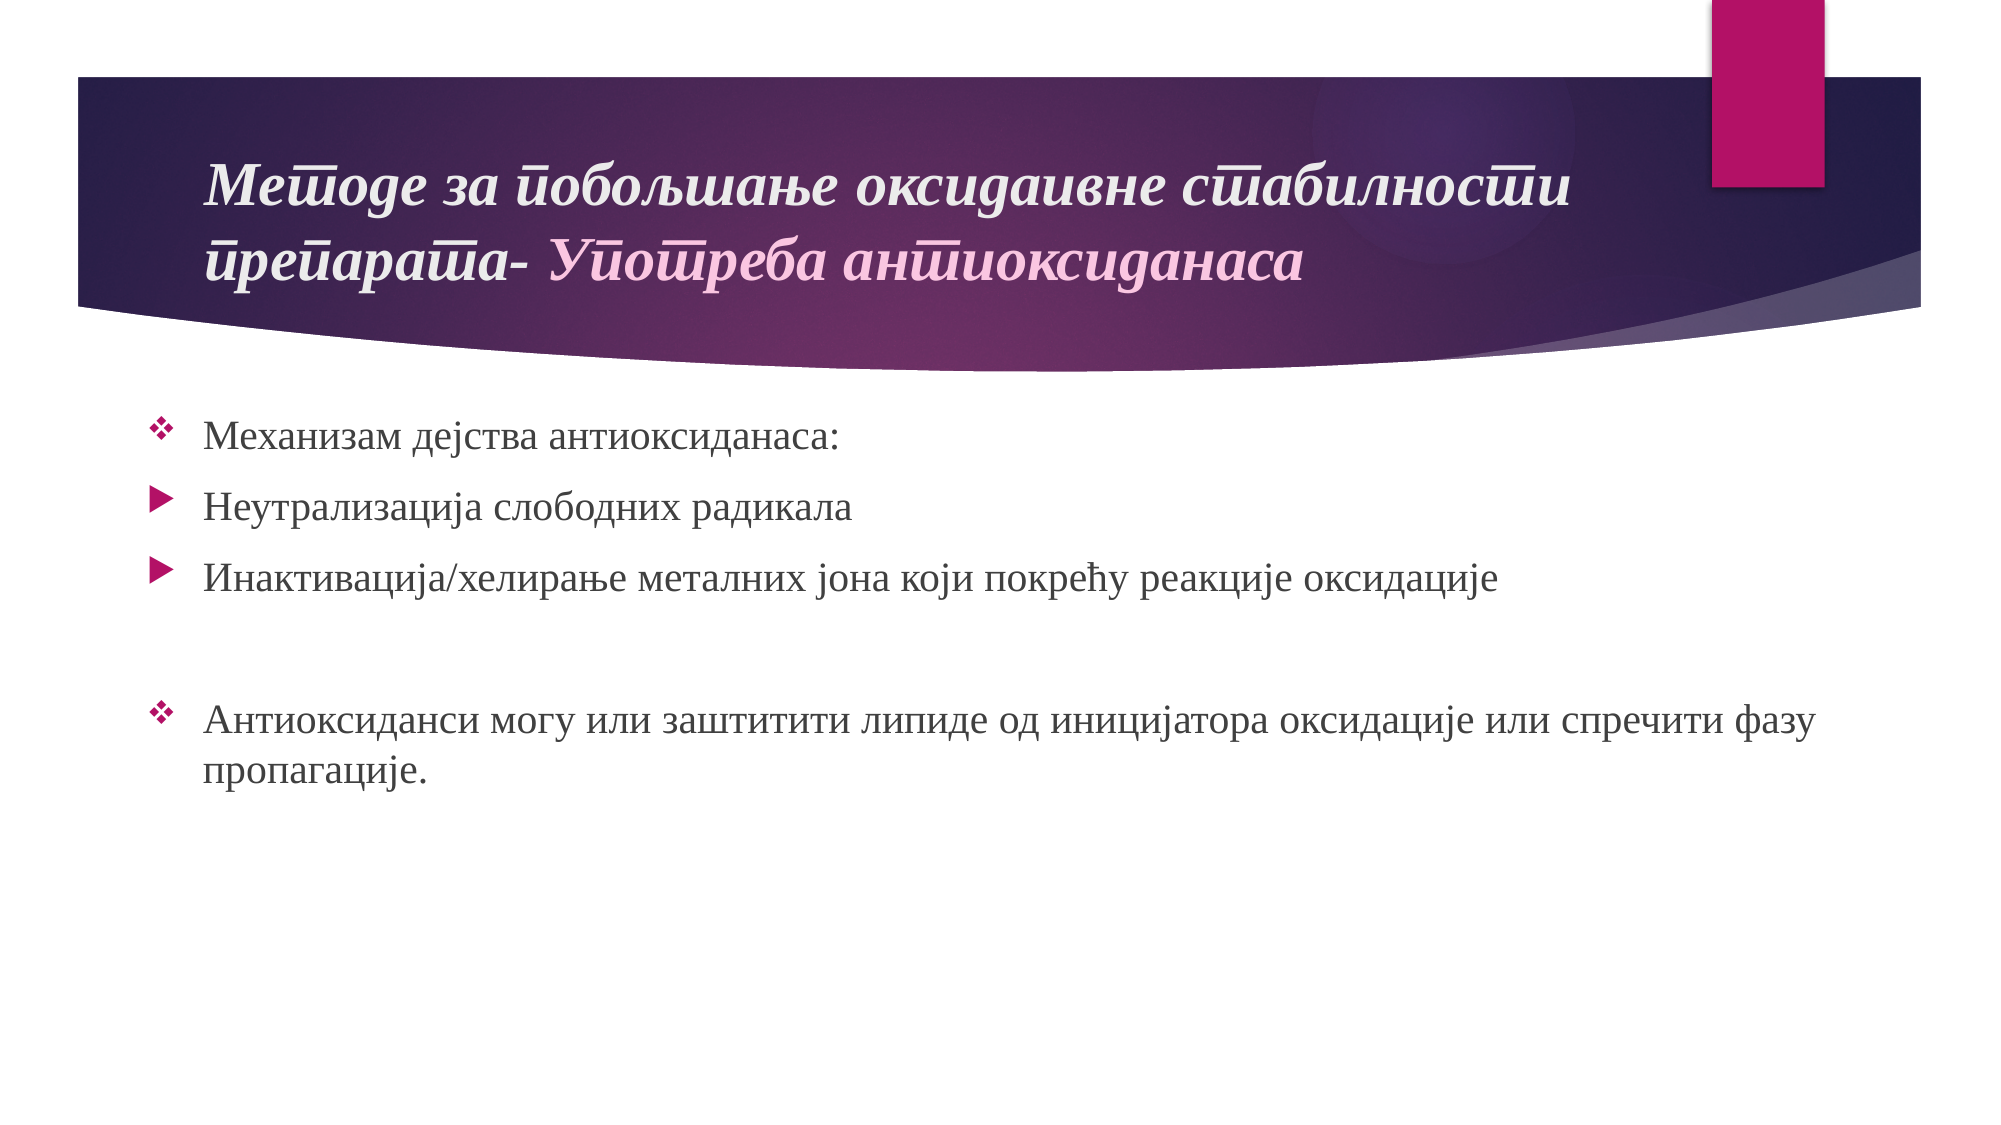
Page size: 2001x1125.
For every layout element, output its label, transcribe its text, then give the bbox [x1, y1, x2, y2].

title Методе за побољшање оксидаивне стабилности препарата- Употреба антиоксиданаса [189, 159, 1627, 276]
list Механизам дејства антиоксиданаса: Неутрализација слободних радикала Инактивација/хелирање металних јона који покрећу реакције оксидације Антиоксиданси могу или заштитити липиде од иницијатора оксидације или спречити фазу пропагације. [131, 400, 1832, 1097]
